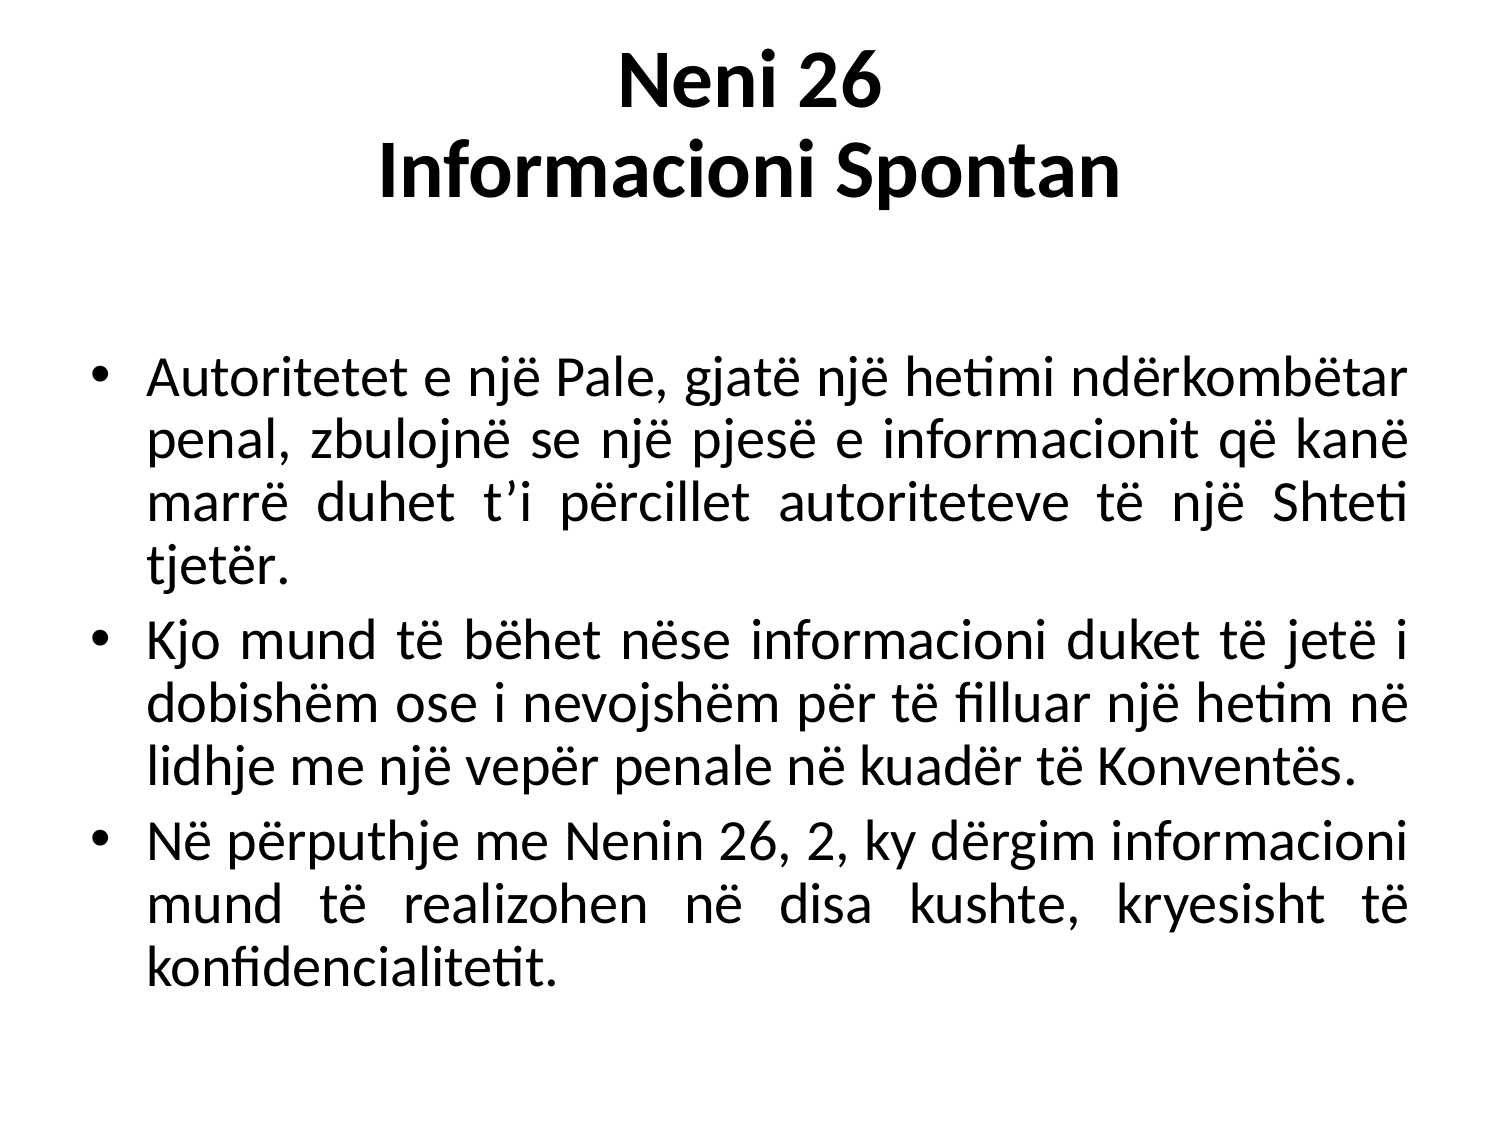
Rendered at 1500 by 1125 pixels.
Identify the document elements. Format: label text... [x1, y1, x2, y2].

title Neni 26 Informacioni Spontan [74, 44, 1426, 206]
list Autoritetet e një Pale, gjatë një hetimi ndërkombëtar penal, zbulojnë se një pjesë e informacionit që kanë marrë duhet t’i përcillet autoriteteve të një Shteti tjetër. Kjo mund të bëhet nëse informacioni duket të jetë i dobishëm ose i nevojshëm për të filluar një hetim në lidhje me një vepër penale në kuadër të Konventës. Në përputhje me Nenin 26, 2, ky dërgim informacioni mund të realizohen në disa kushte, kryesisht të konfidencialitetit. [74, 337, 1426, 1071]
